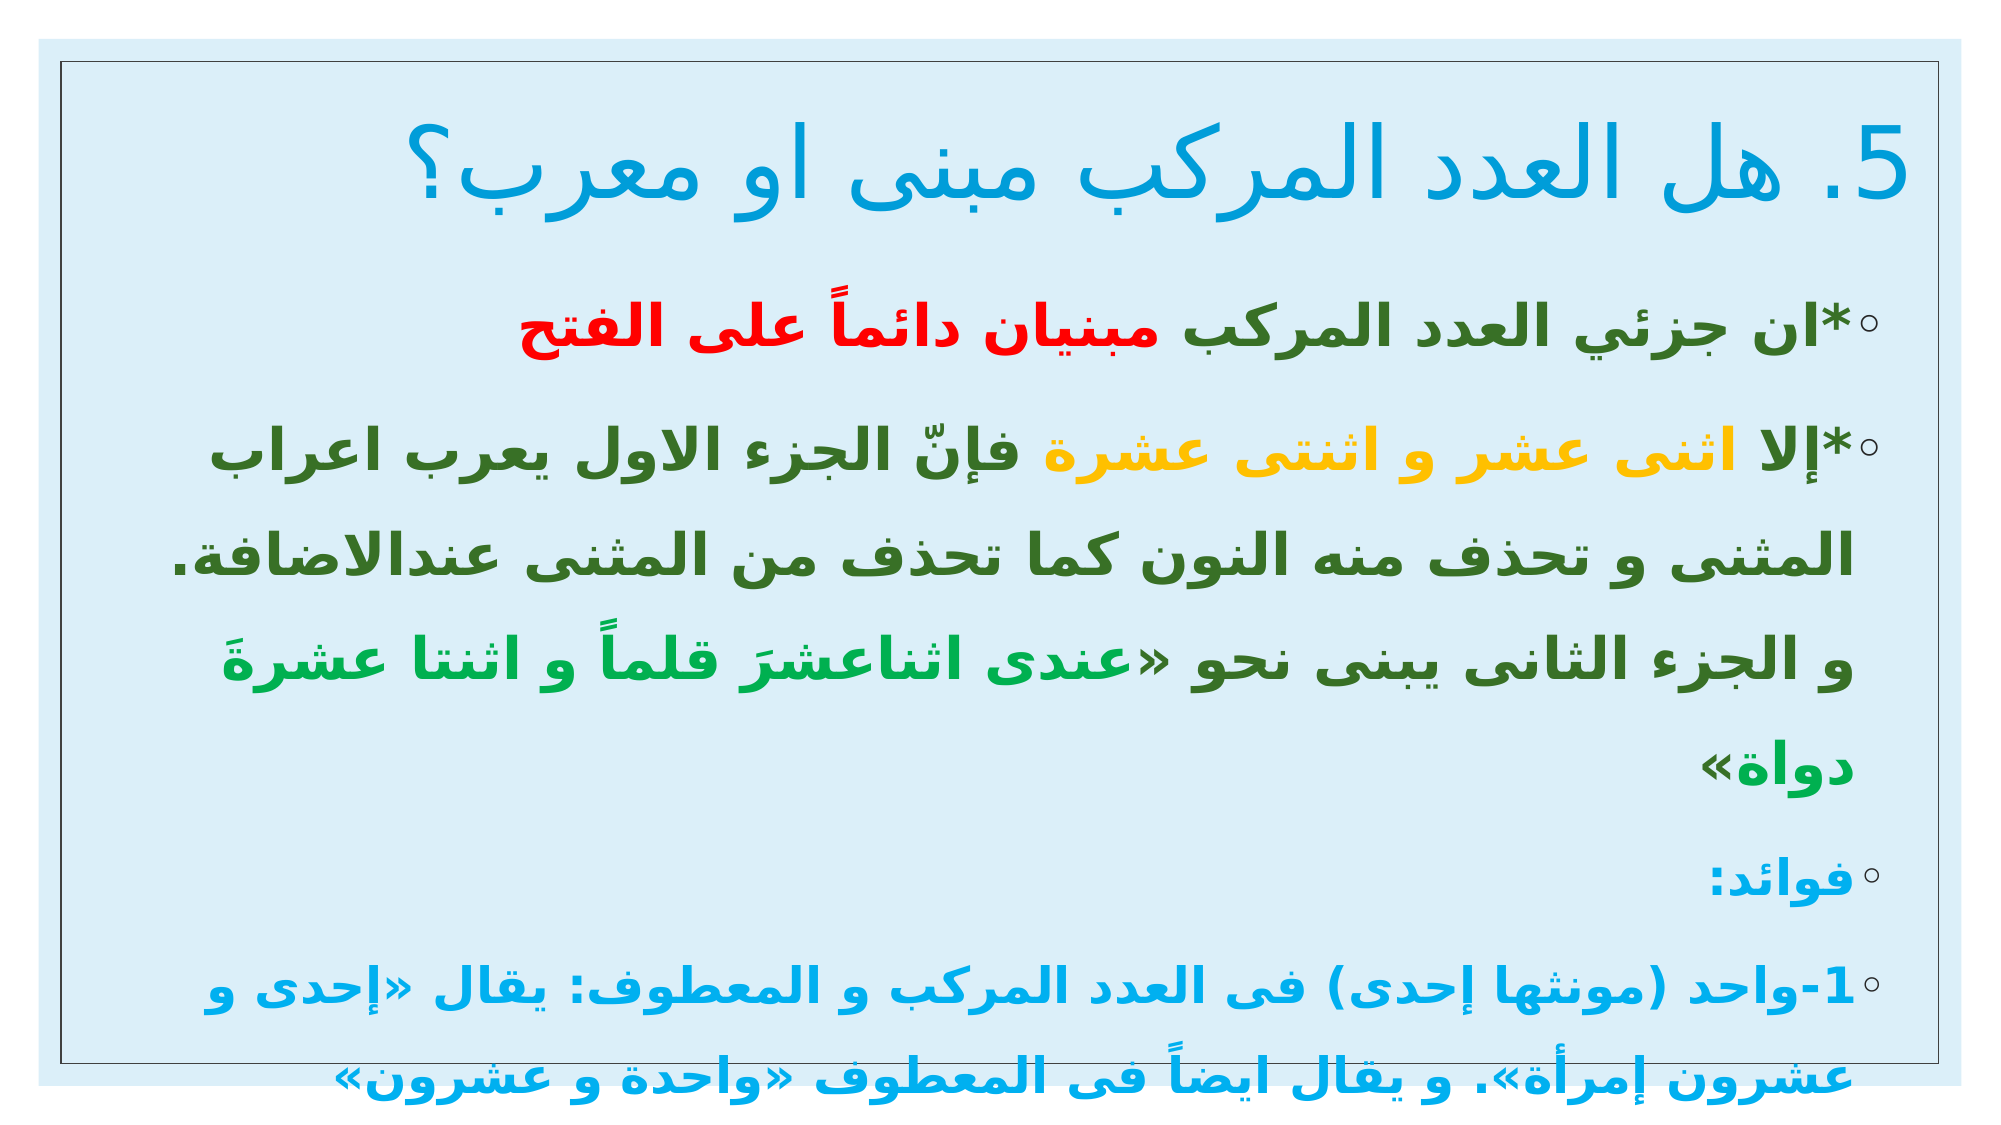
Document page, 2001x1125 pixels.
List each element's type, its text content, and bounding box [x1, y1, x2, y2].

list *ان جزئي العدد المرکب مبنیان دائماً علی الفتح *إلا اثنی عشر و اثنتی عشرة فإنّ الجزء الاول یعرب اعراب المثنی و تحذف منه النون کما تحذف من المثنی عندالاضافة. و الجزء الثانی یبنی نحو «عندی اثناعشرَ قلماً و اثنتا عشرةَ دواة» فوائد: 1-واحد (مونثها إحدی) فی العدد المرکب و المعطوف: یقال «إحدی و عشرون إمرأة». و یقال ایضاً فی المعطوف «واحدة و عشرون» ۲-شین عشرة مفتوحةْ فی المفرد و ساکنه فی المرکَّب. و شین عشر ساکنه فی المفرد و مفتوحة فی المرکَّب. [101, 245, 1902, 571]
title 5. هل العدد المرکب مبنی او معرب؟ [279, 53, 1930, 279]
